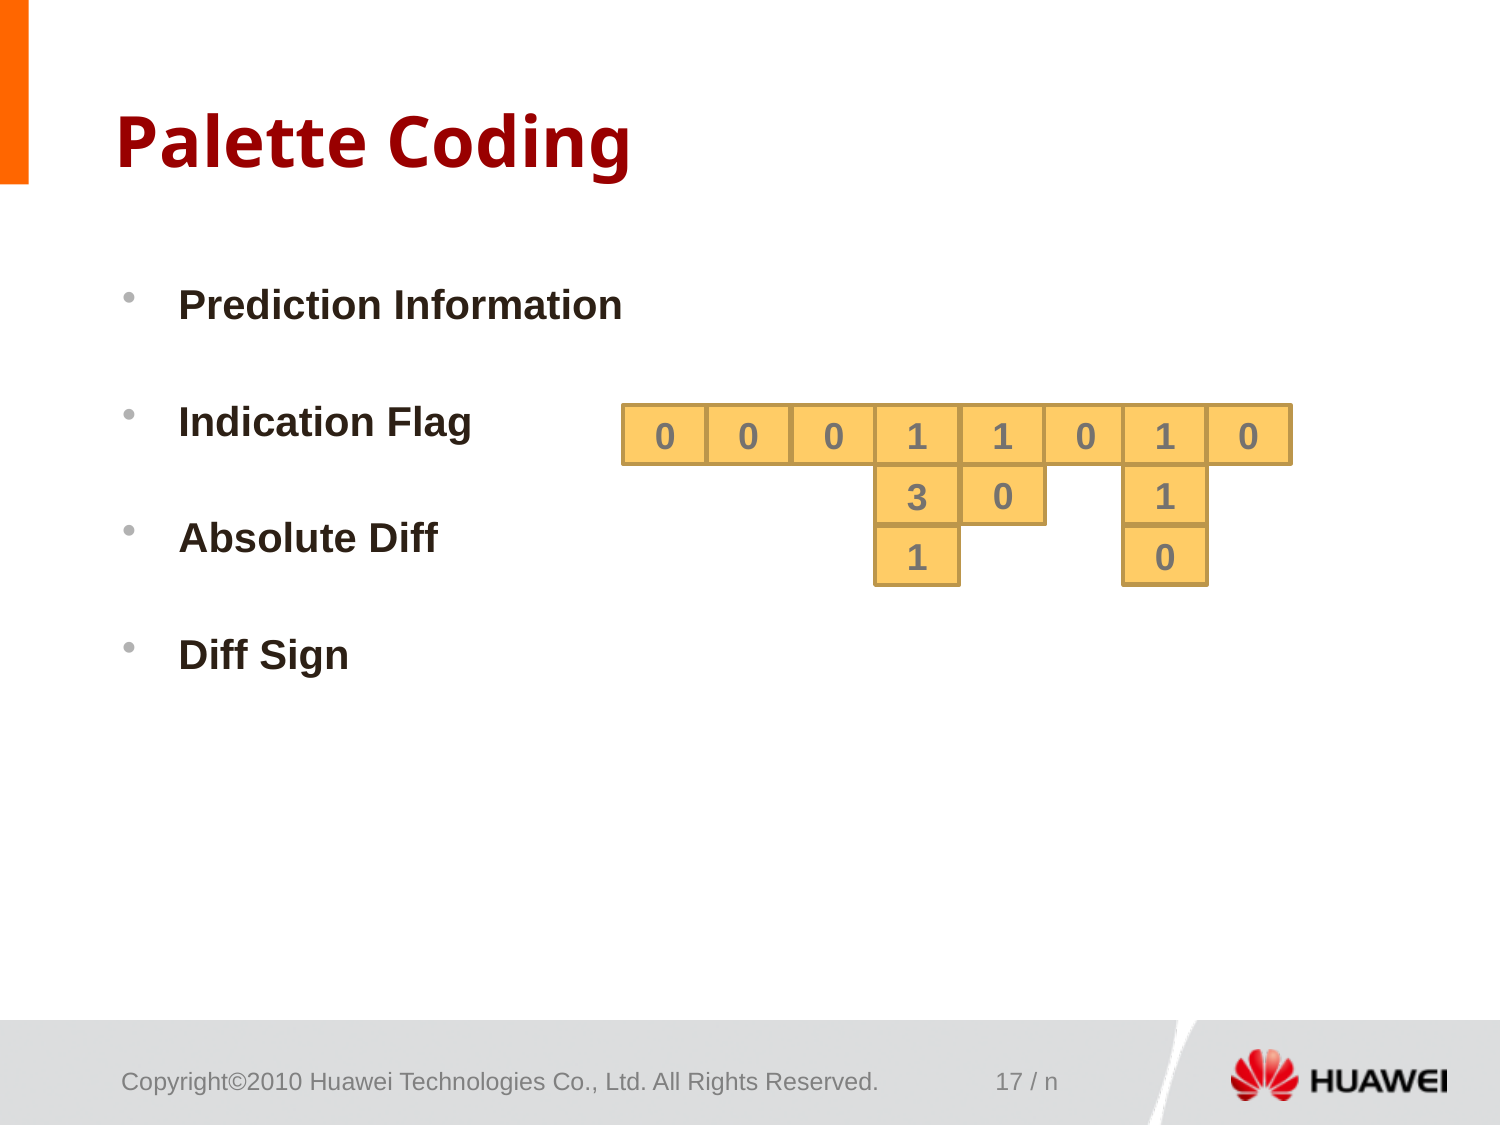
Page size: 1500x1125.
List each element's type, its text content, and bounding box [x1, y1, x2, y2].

text_box 0 [621, 403, 704, 466]
text_box 0 [790, 403, 873, 466]
text_box 1 [873, 403, 958, 463]
text_box 1 [1121, 463, 1209, 523]
title Palette Coding [99, 45, 1447, 233]
list Prediction Information Indication Flag Absolute Diff Diff Sign [107, 270, 1447, 947]
text_box 1 [1121, 403, 1204, 463]
text_box 0 [959, 463, 1047, 526]
text_box 0 [1042, 403, 1121, 466]
text_box 1 [958, 403, 1042, 463]
text_box 0 [704, 403, 790, 466]
text_box 0 [1204, 403, 1293, 466]
picture [0, 1020, 1500, 1125]
text_box 0 [1121, 523, 1209, 587]
text_box 1 [873, 524, 961, 587]
text_box 3 [873, 463, 959, 524]
